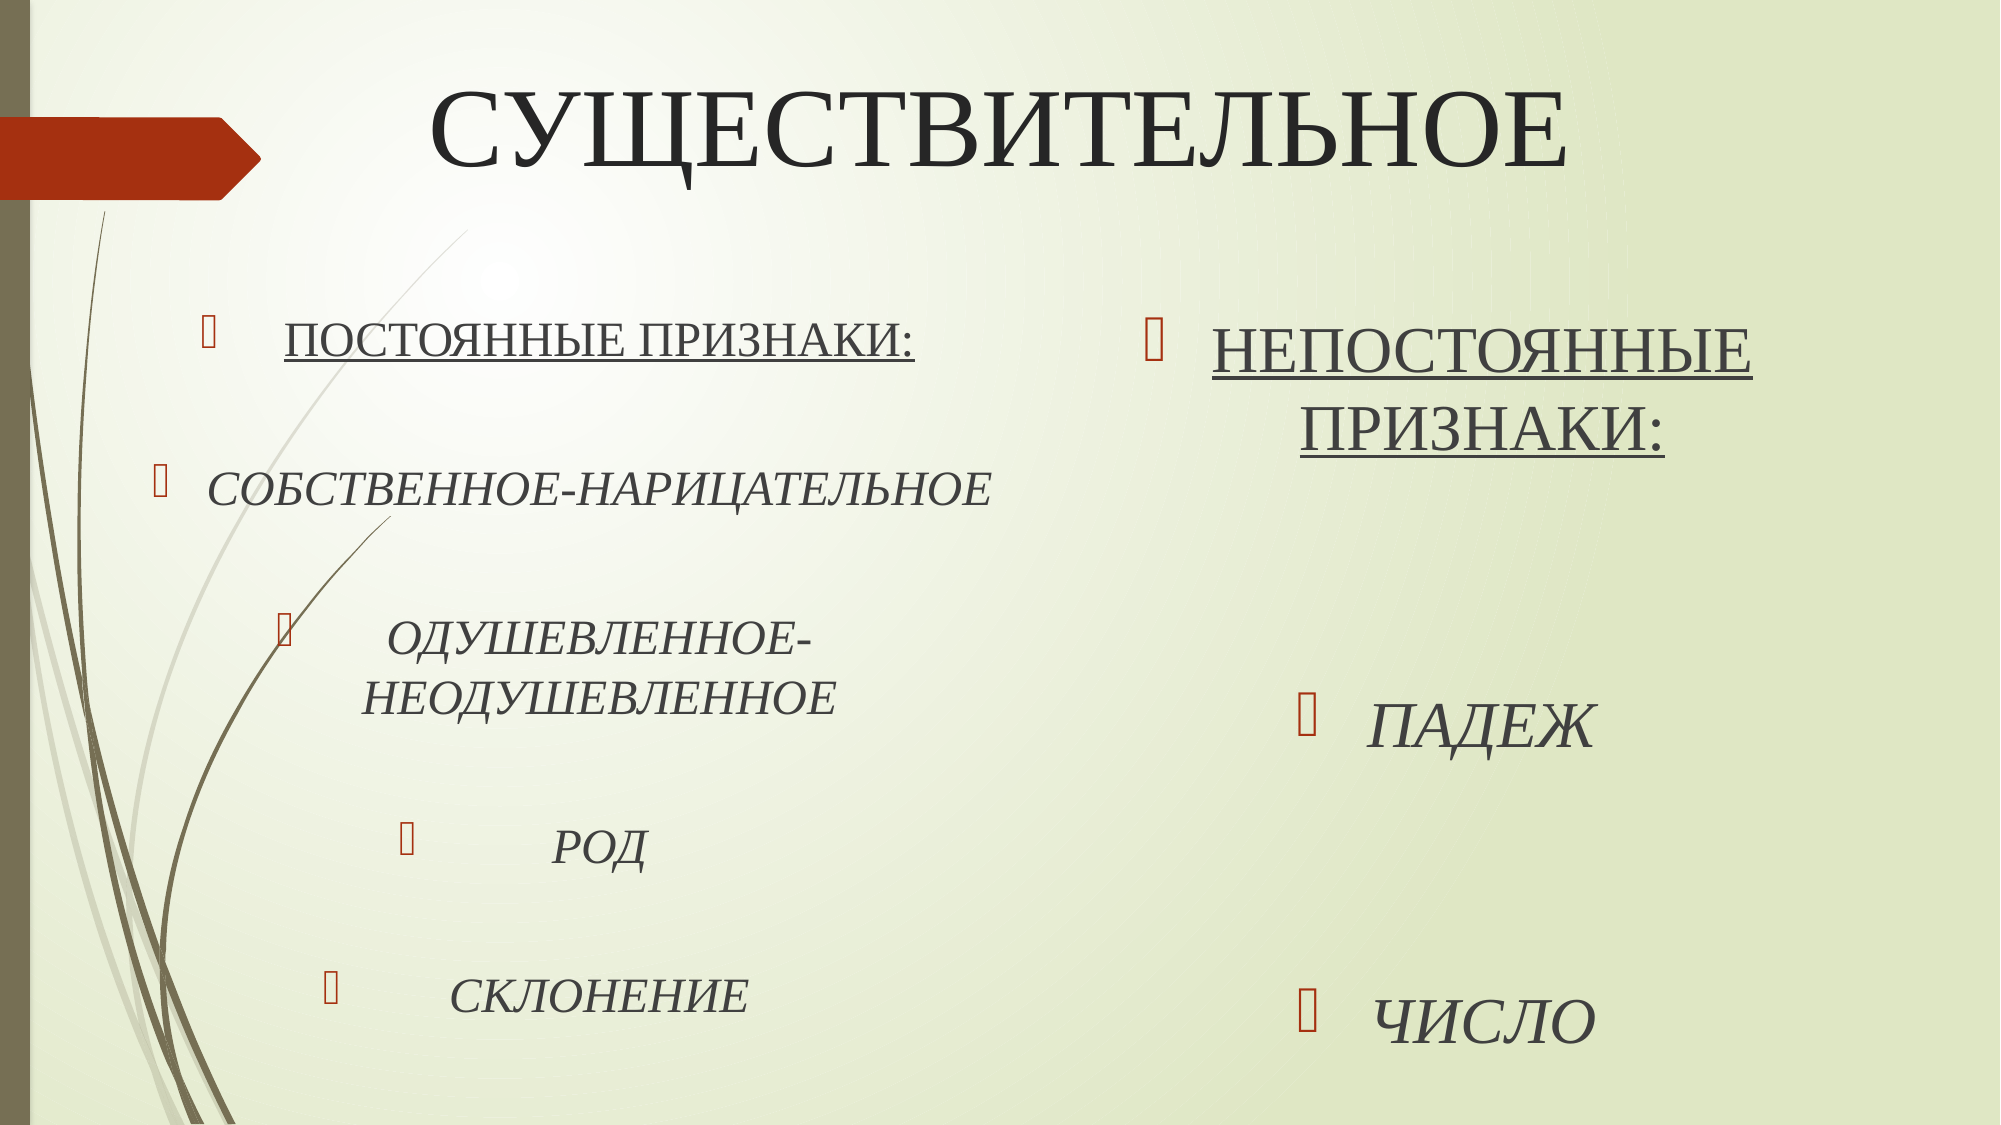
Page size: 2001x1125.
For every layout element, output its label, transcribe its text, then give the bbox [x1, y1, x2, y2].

title СУЩЕСТВИТЕЛЬНОЕ [269, 46, 1731, 257]
list НЕПОСТОЯННЫЕ ПРИЗНАКИ: ПАДЕЖ ЧИСЛО [1012, 299, 1888, 1066]
list ПОСТОЯННЫЕ ПРИЗНАКИ: СОБСТВЕННОЕ-НАРИЦАТЕЛЬНОЕ ОДУШЕВЛЕННОЕ-НЕОДУШЕВЛЕННОЕ РОД СКЛОНЕНИЕ [137, 299, 1013, 1079]
